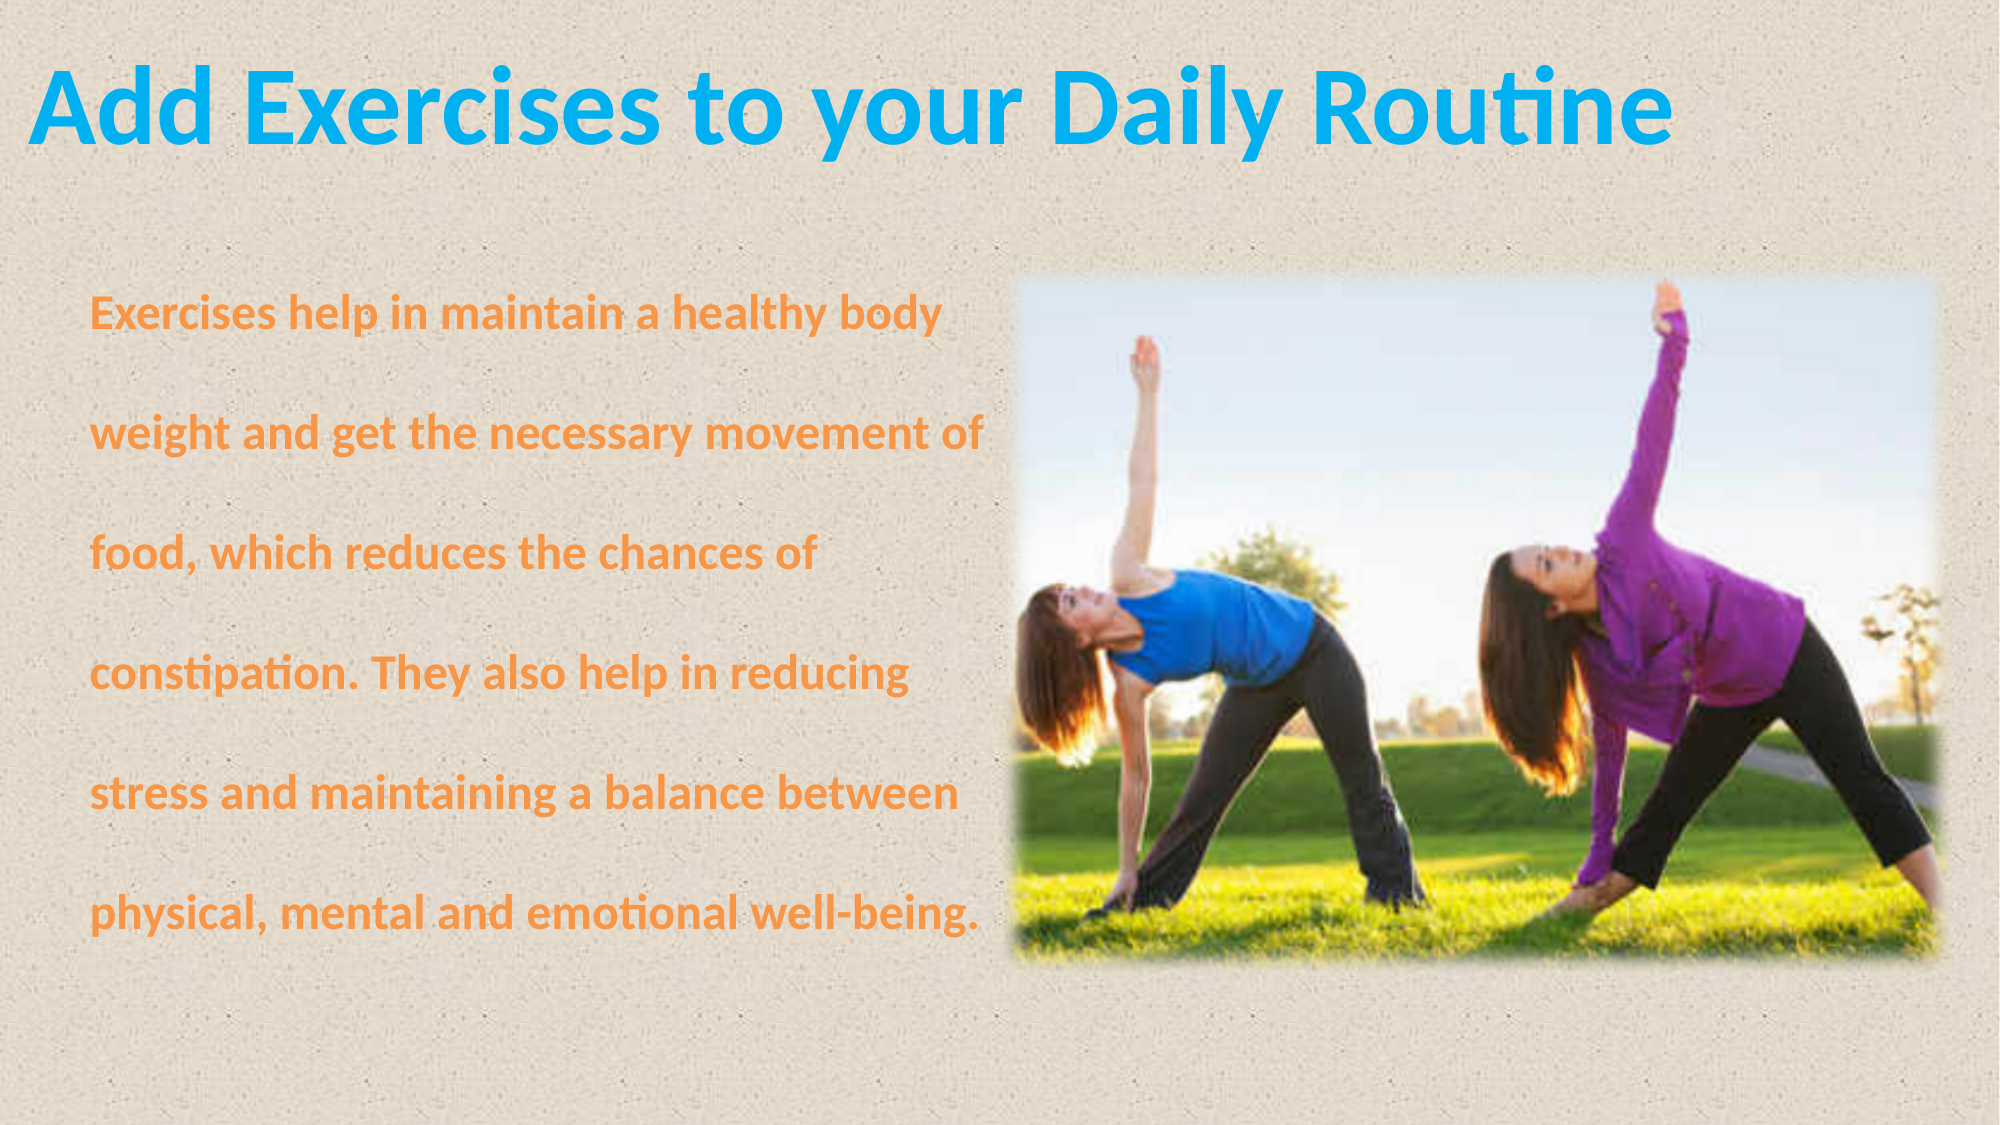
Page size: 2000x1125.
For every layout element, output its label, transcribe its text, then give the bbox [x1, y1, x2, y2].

text_box Exercises help in maintain a healthy body weight and get the necessary movement of food, which reduces the chances of constipation. They also help in reducing stress and maintaining a balance between physical, mental and emotional well-being. [74, 212, 1000, 948]
picture [0, 0, 2000, 1125]
text_box Add Exercises to your Daily Routine [13, 24, 1692, 175]
